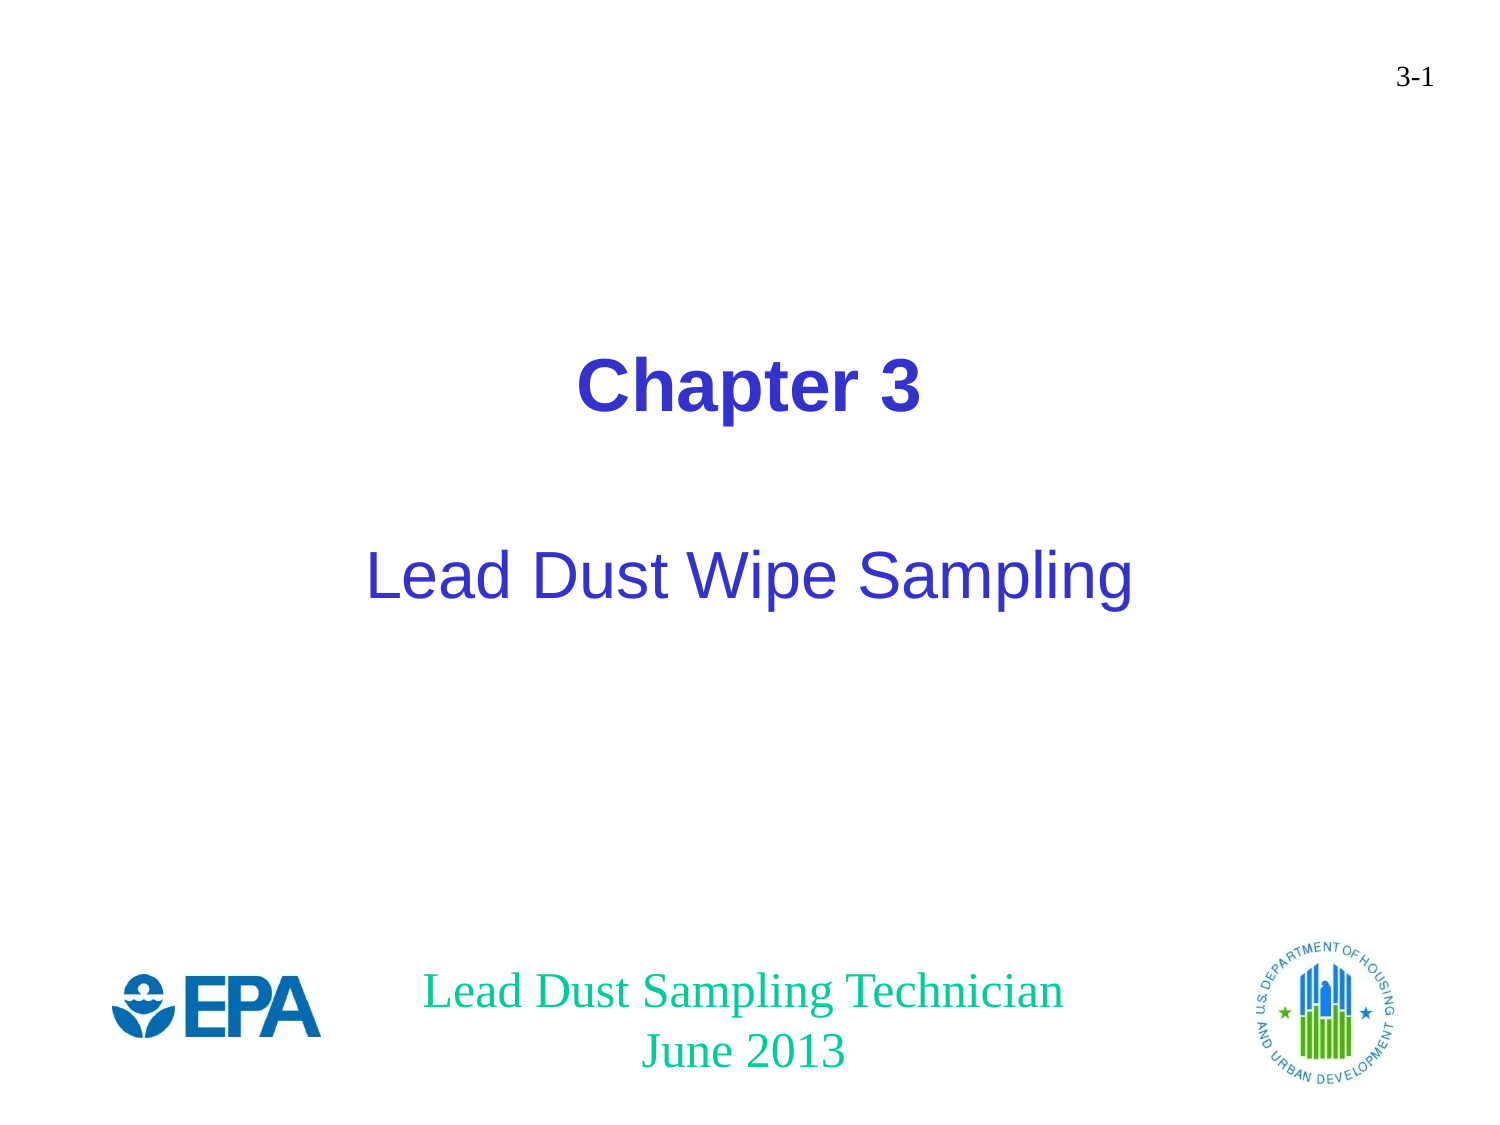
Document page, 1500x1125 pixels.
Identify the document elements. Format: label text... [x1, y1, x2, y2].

text_box Chapter 3 [112, 287, 1388, 475]
picture [112, 974, 321, 1038]
text_box Lead Dust Wipe Sampling [224, 524, 1275, 813]
picture [1250, 937, 1400, 1088]
